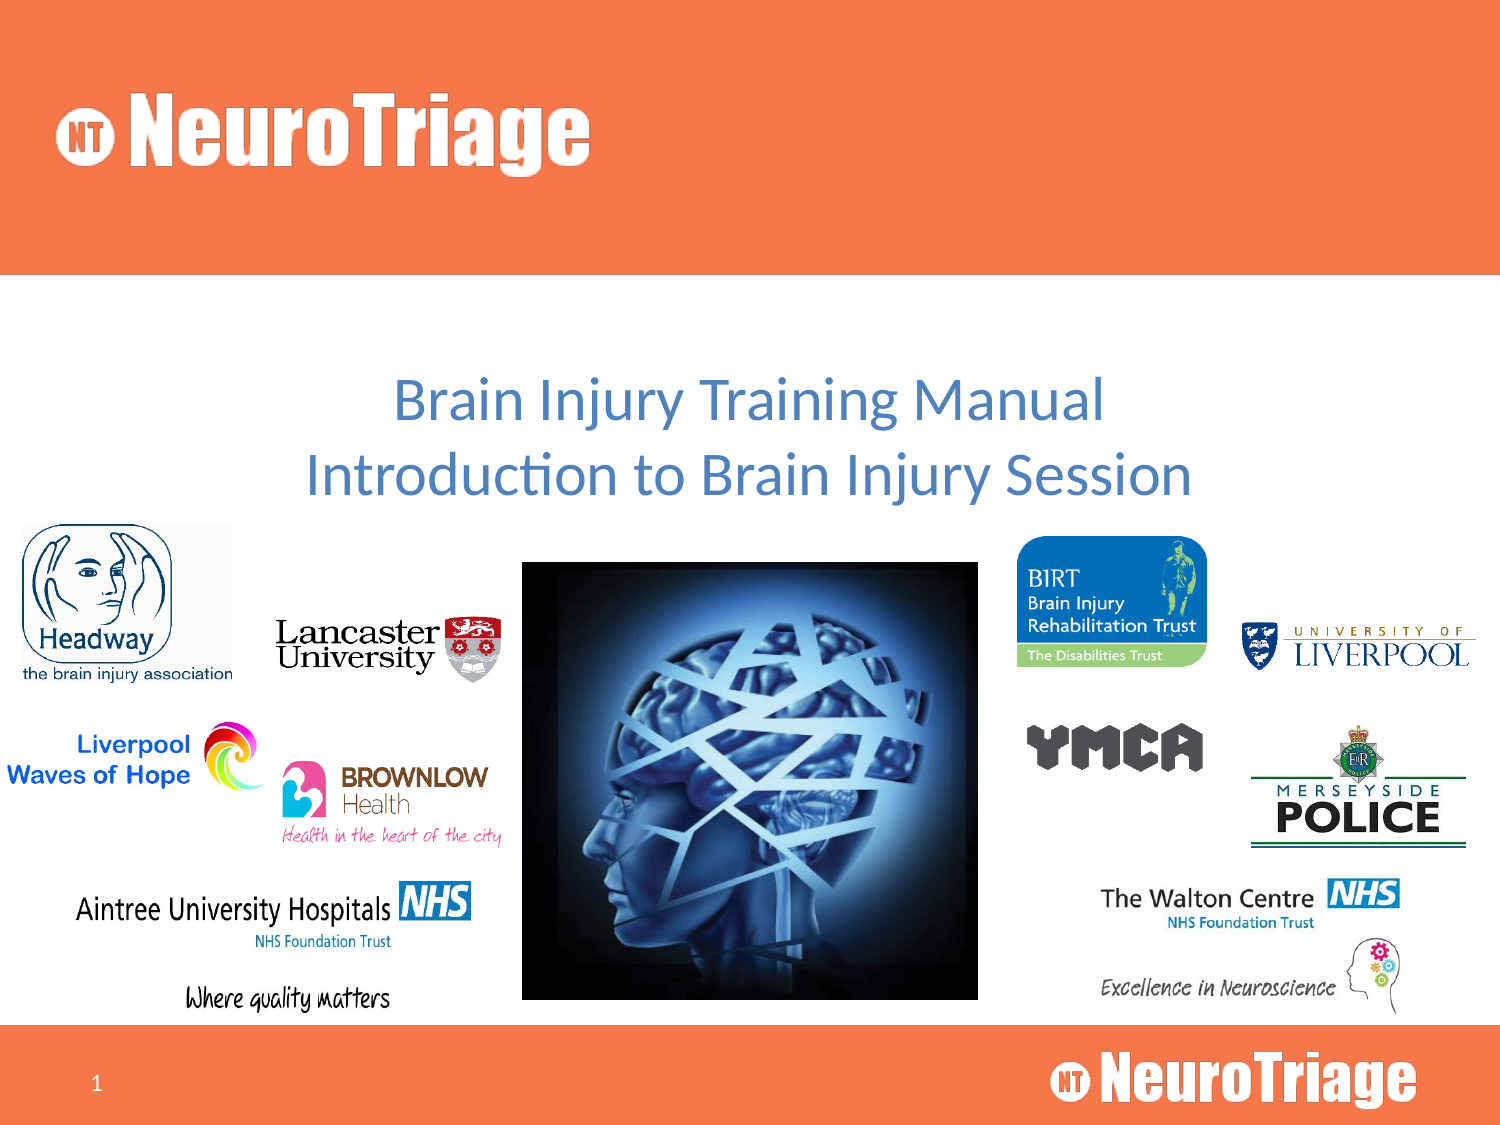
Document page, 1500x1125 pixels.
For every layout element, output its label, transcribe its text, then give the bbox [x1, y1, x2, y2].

title Brain Injury Training Manual Introduction to Brain Injury Session [112, 349, 1388, 591]
picture [37, 62, 603, 200]
picture [22, 524, 232, 683]
picture [1037, 1030, 1425, 1125]
picture [275, 753, 510, 848]
picture [521, 536, 1500, 1000]
picture [74, 881, 471, 1013]
slide_number 1 [75, 1051, 425, 1112]
picture [0, 719, 273, 796]
picture [1063, 854, 1436, 1021]
picture [276, 582, 501, 713]
